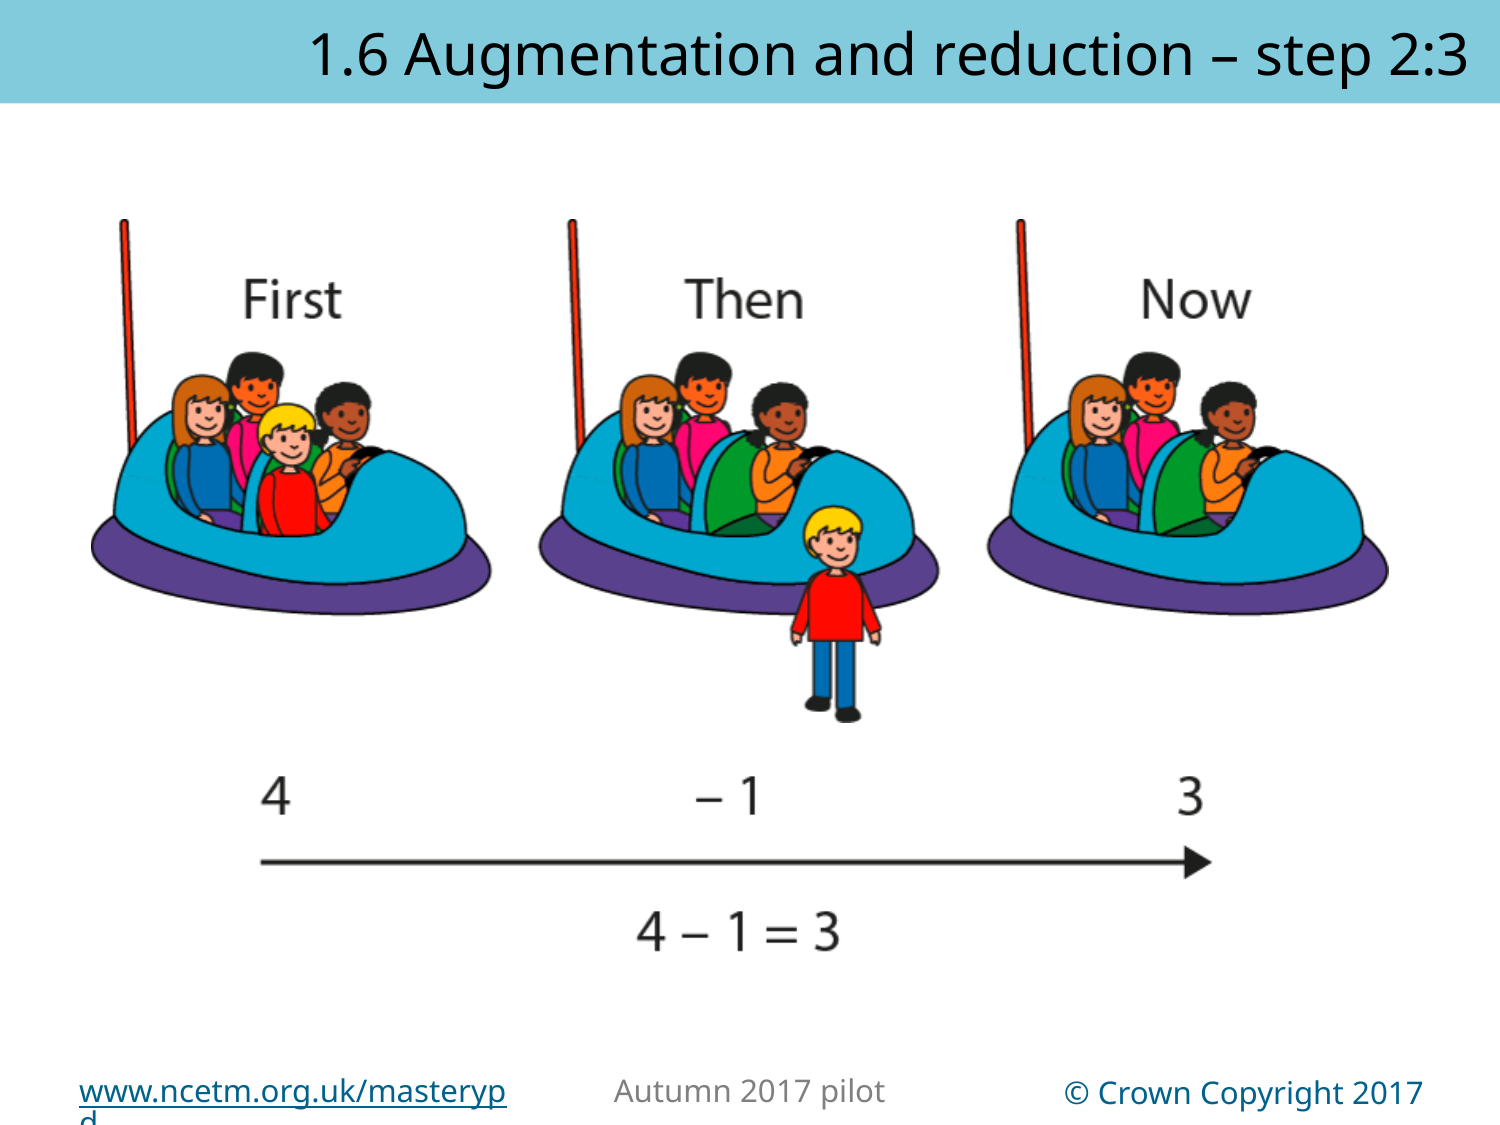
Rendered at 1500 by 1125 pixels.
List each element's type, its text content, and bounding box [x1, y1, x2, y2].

picture [678, 774, 810, 823]
picture [253, 774, 314, 823]
list 1.6 Augmentation and reduction – step 2:3 [0, 0, 1500, 104]
picture [91, 219, 506, 724]
picture [516, 219, 1415, 724]
picture [619, 904, 869, 953]
picture [94, 774, 1377, 894]
